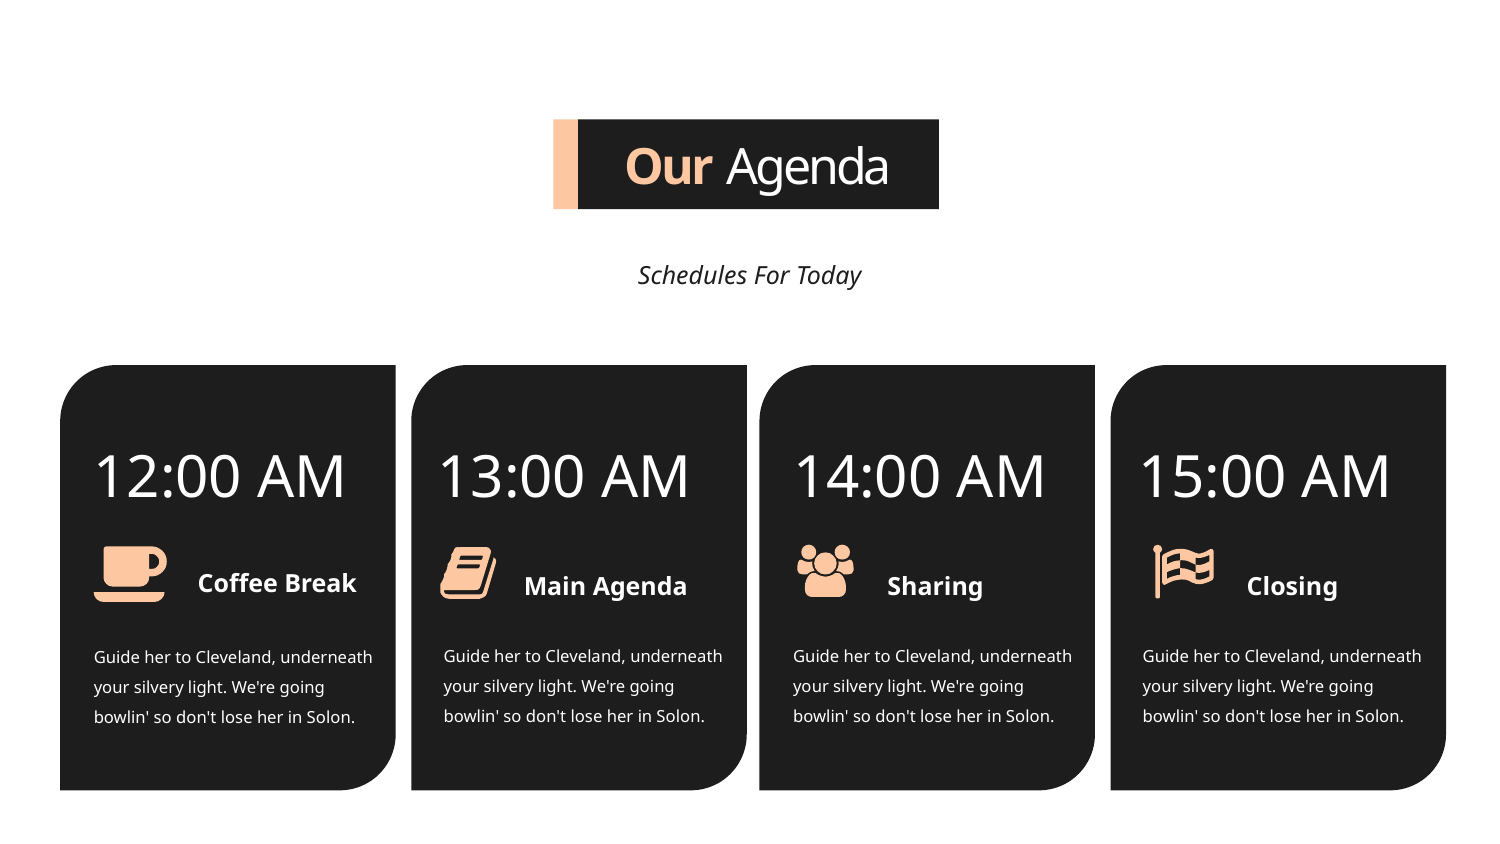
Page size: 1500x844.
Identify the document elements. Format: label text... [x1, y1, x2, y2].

title Our Agenda [580, 119, 939, 210]
text_box Guide her to Cleveland, underneath your silvery light. We're going bowlin' so don't lose her in Solon. [778, 628, 1095, 733]
text_box Guide her to Cleveland, underneath your silvery light. We're going bowlin' so don't lose her in Solon. [1128, 628, 1445, 733]
text_box Main Agenda [509, 548, 760, 609]
subtitle Schedules For Today [452, 251, 1048, 309]
text_box [440, 547, 497, 599]
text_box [93, 546, 167, 603]
text_box Sharing [872, 548, 1091, 609]
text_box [1152, 544, 1214, 599]
text_box [551, 117, 580, 211]
text_box Closing [1231, 548, 1421, 609]
text_box 13:00 AM [423, 431, 760, 517]
text_box 15:00 AM [1123, 431, 1421, 517]
text_box [409, 362, 749, 793]
text_box Coffee Break [183, 545, 458, 605]
text_box Guide her to Cleveland, underneath your silvery light. We're going bowlin' so don't lose her in Solon. [79, 629, 396, 735]
text_box [1108, 362, 1449, 793]
text_box [58, 362, 398, 793]
text_box 12:00 AM [79, 431, 382, 517]
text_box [796, 544, 854, 598]
text_box 14:00 AM [778, 431, 1072, 517]
text_box Guide her to Cleveland, underneath your silvery light. We're going bowlin' so don't lose her in Solon. [428, 628, 746, 733]
text_box [757, 362, 1098, 793]
